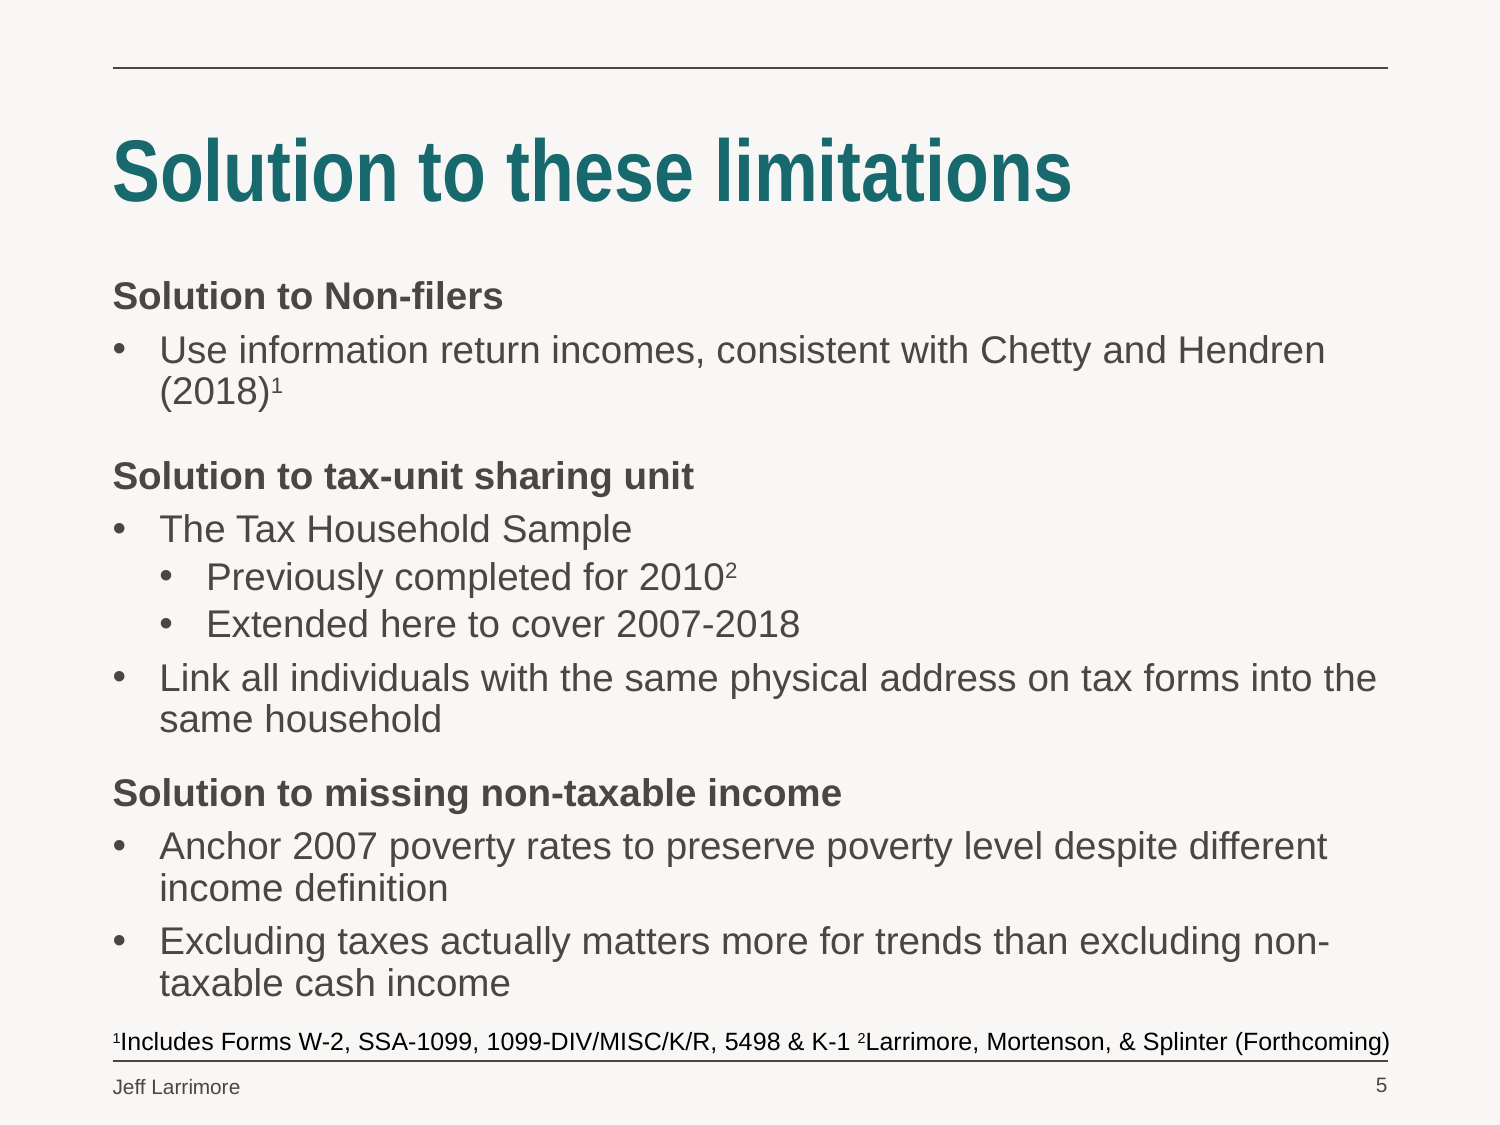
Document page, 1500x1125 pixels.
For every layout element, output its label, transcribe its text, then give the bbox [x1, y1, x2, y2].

title Solution to these limitations [112, 126, 1388, 276]
list Solution to Non-filers Use information return incomes, consistent with Chetty and Hendren (2018)1 Solution to tax-unit sharing unit The Tax Household Sample Previously completed for 20102 Extended here to cover 2007-2018 Link all individuals with the same physical address on tax forms into the same household Solution to missing non-taxable income Anchor 2007 poverty rates to preserve poverty level despite different income definition Excluding taxes actually matters more for trends than excluding non-taxable cash income [112, 276, 1388, 1011]
text_box 1Includes Forms W-2, SSA-1099, 1099-DIV/MISC/K/R, 5498 & K-1 2Larrimore, Mortenson, & Splinter (Forthcoming) [112, 1025, 1477, 1086]
